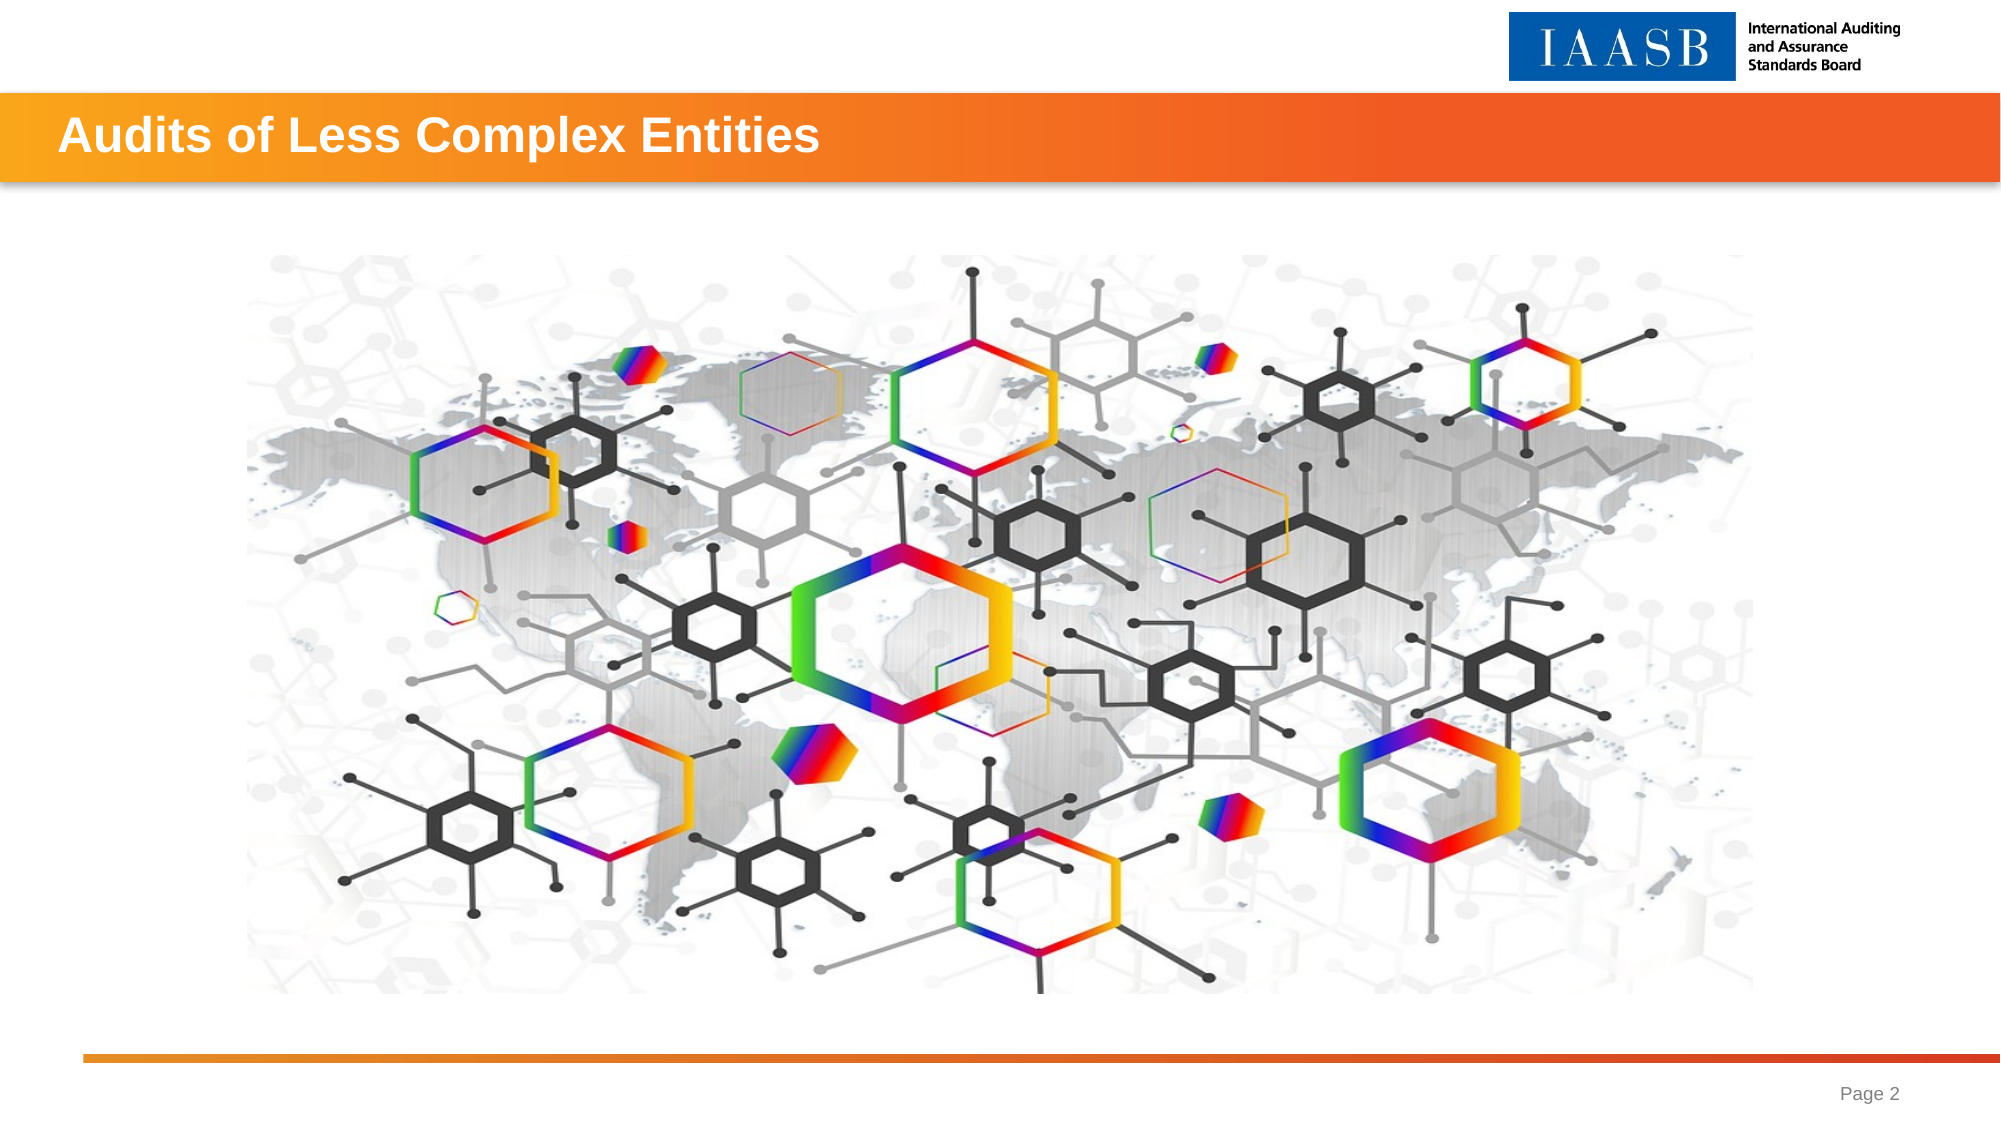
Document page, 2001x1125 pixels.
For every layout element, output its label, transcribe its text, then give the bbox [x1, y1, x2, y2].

slide_number Page 2 [1296, 1068, 1900, 1118]
picture [1509, 12, 1900, 81]
title Audits of Less Complex Entities [0, 93, 2000, 182]
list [247, 255, 1753, 995]
